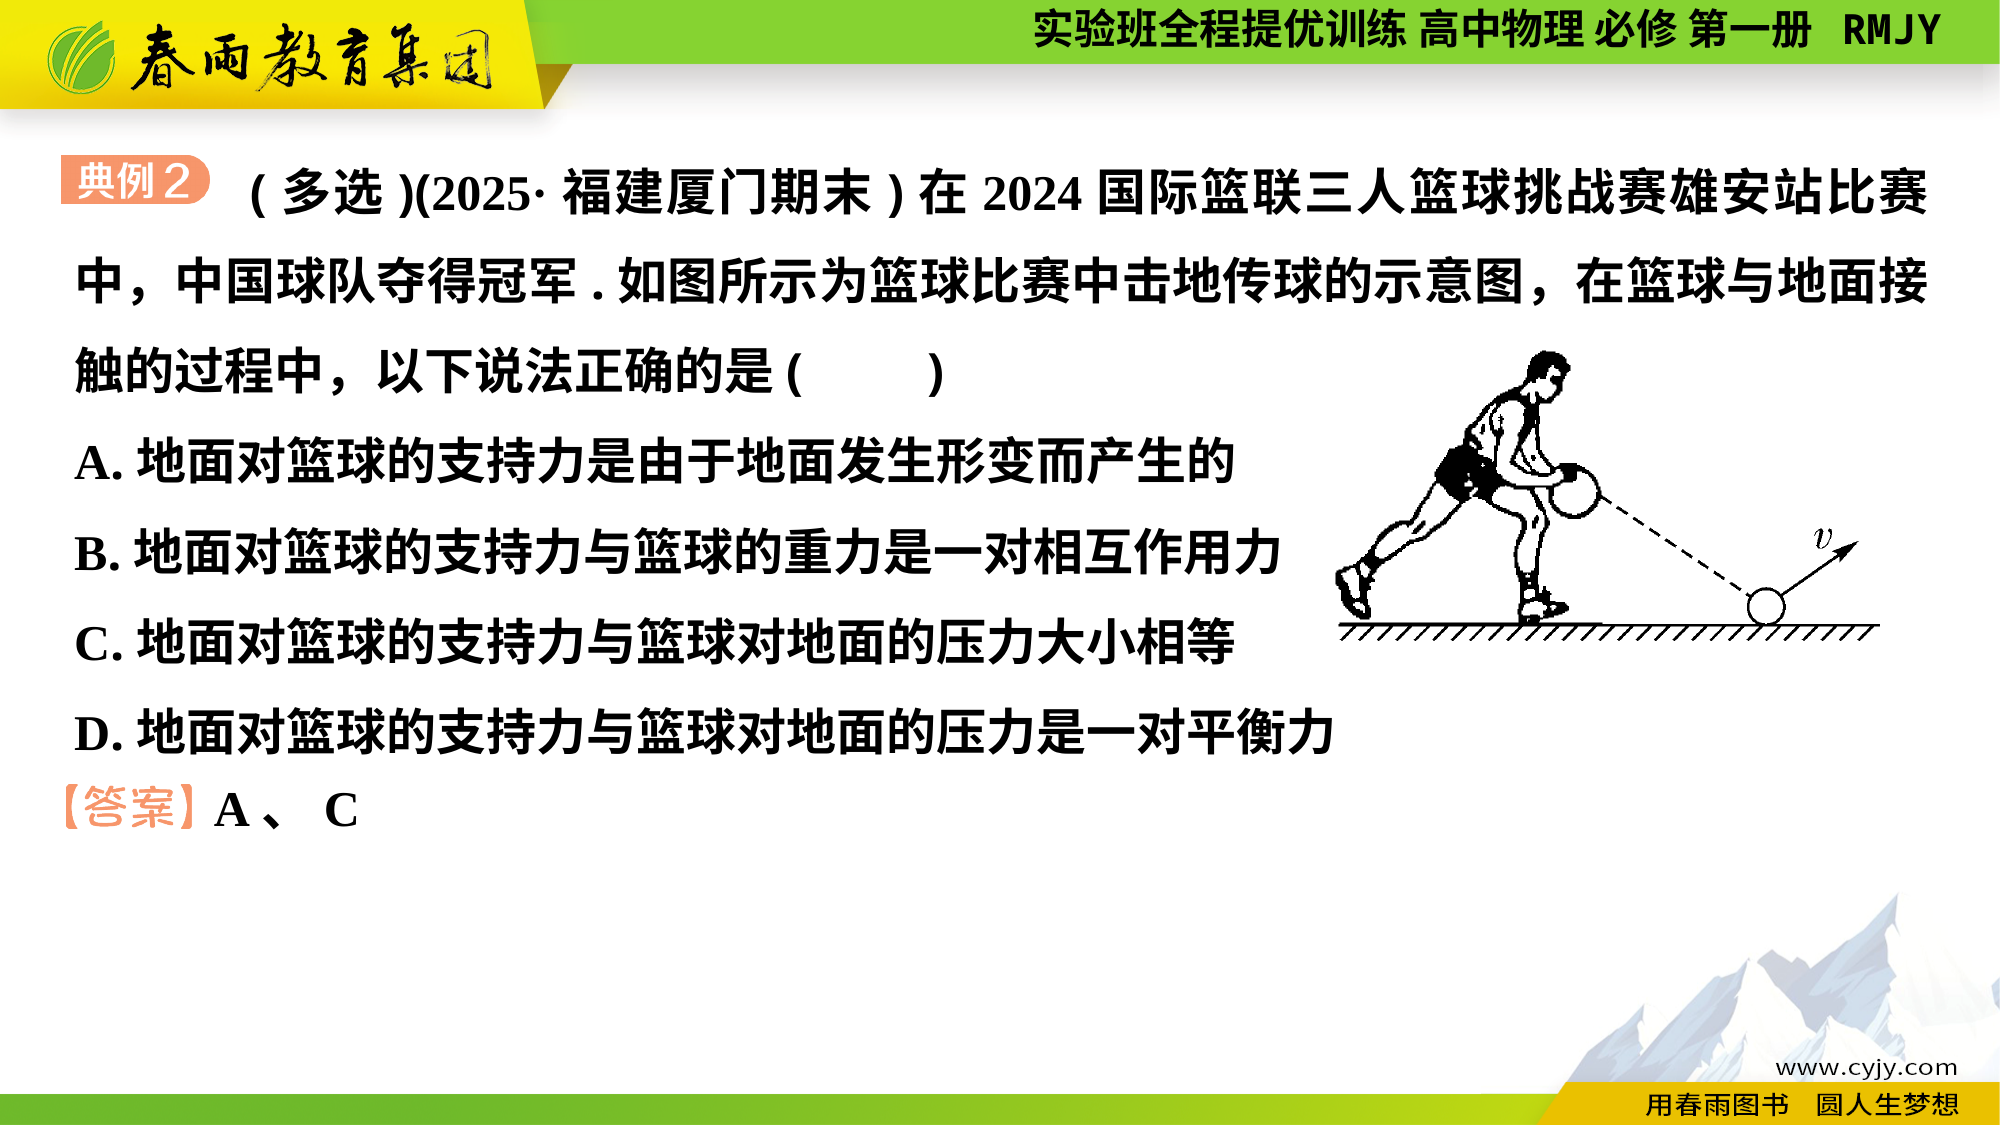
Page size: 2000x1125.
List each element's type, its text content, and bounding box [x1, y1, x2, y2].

text_box A、C [199, 768, 375, 844]
picture [0, 0, 2000, 1125]
list (多选)(2025·福建厦门期末)在2024国际篮联三人篮球挑战赛雄安站比赛中，中国球队夺得冠军.如图所示为篮球比赛中击地传球的示意图，在篮球与地面接触的过程中，以下说法正确的是( ) A.地面对篮球的支持力是由于地面发生形变而产生的 B.地面对篮球的支持力与篮球的重力是一对相互作用力 C.地面对篮球的支持力与篮球对地面的压力大小相等 D.地面对篮球的支持力与篮球对地面的压力是一对平衡力 [59, 122, 1944, 774]
